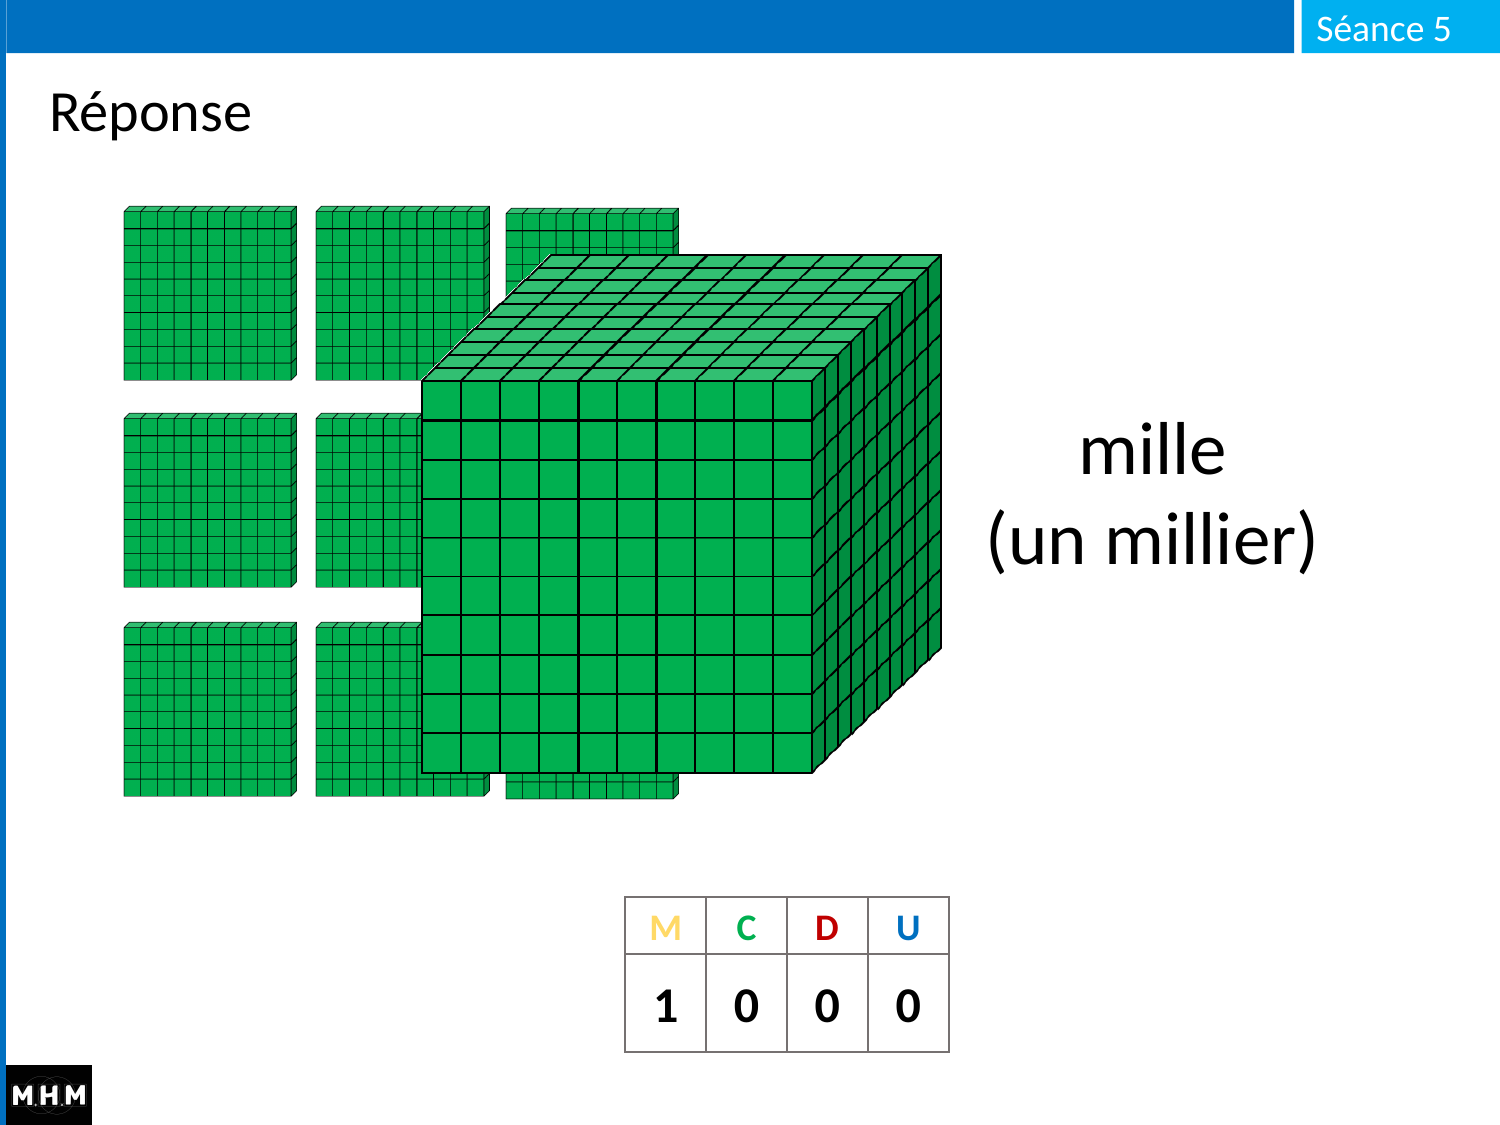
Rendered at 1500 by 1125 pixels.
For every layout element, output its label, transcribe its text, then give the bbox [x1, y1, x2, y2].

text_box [625, 896, 949, 1053]
text_box mille (un millier) [961, 391, 1344, 587]
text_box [415, 250, 944, 777]
picture [6, 1065, 92, 1125]
picture [313, 620, 491, 798]
picture [503, 777, 680, 801]
picture [313, 204, 491, 382]
picture [121, 620, 298, 798]
picture [121, 204, 298, 382]
picture [313, 411, 415, 589]
text_box Réponse [34, 66, 1124, 151]
picture [121, 411, 298, 589]
picture [503, 206, 680, 250]
